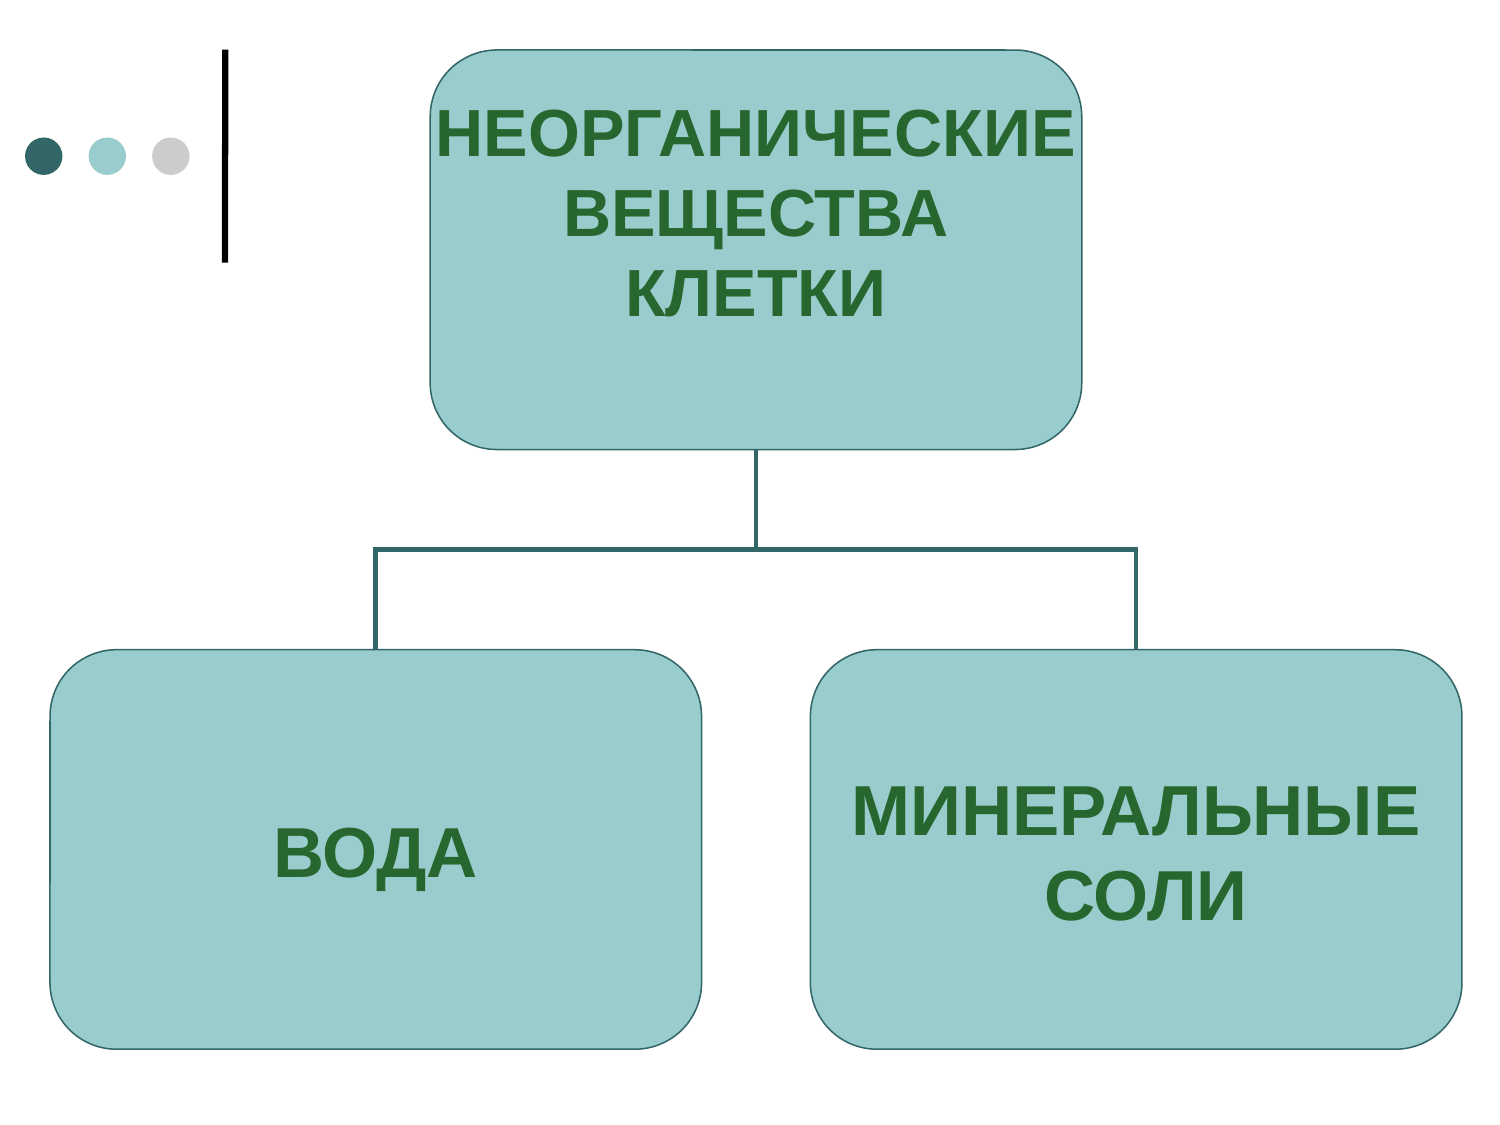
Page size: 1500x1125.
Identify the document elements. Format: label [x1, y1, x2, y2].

text_box [49, 49, 1463, 1050]
